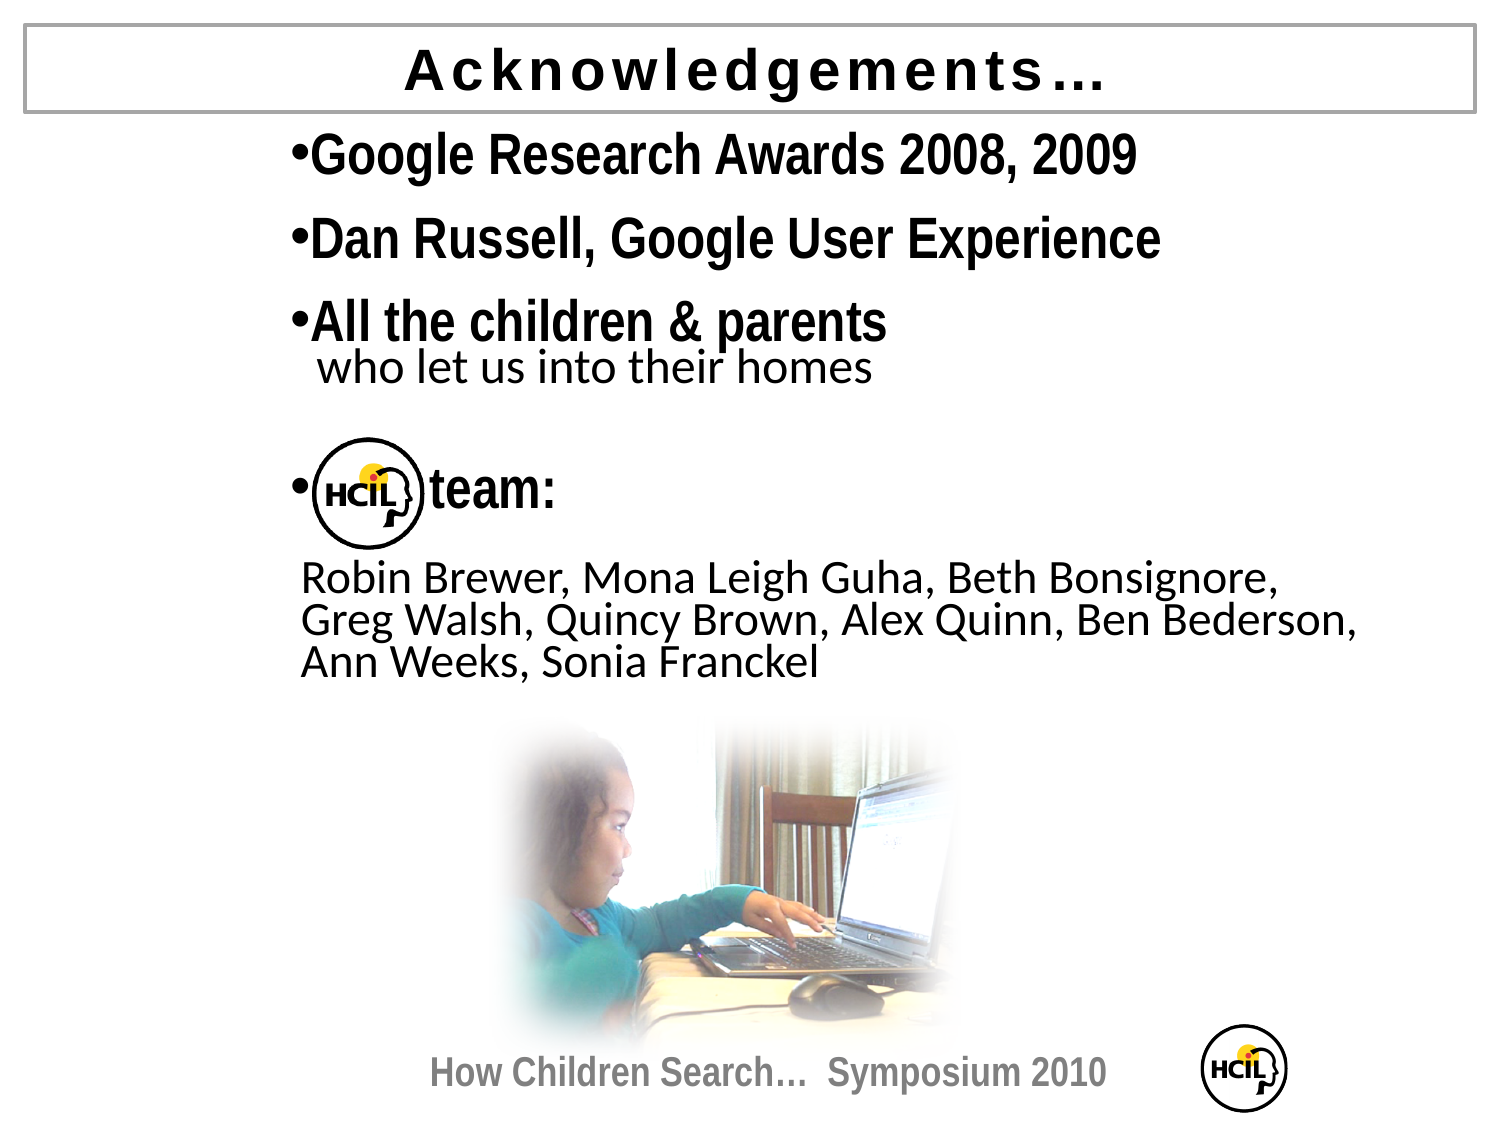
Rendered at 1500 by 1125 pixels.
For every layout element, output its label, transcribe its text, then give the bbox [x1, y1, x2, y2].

picture [1199, 1024, 1289, 1113]
picture [487, 713, 963, 1063]
text_box How Children Search… Symposium 2010 [262, 1037, 1194, 1113]
picture [311, 437, 426, 551]
text_box Acknowledgements… [0, 24, 1500, 113]
list Google Research Awards 2008, 2009 Dan Russell, Google User Experience All the children & parents who let us into their homes team: Robin Brewer, Mona Leigh Guha, Beth Bonsignore, Greg Walsh, Quincy Brown, Alex Quinn, Ben Bederson, Ann Weeks, Sonia Franckel [274, 137, 1500, 1026]
